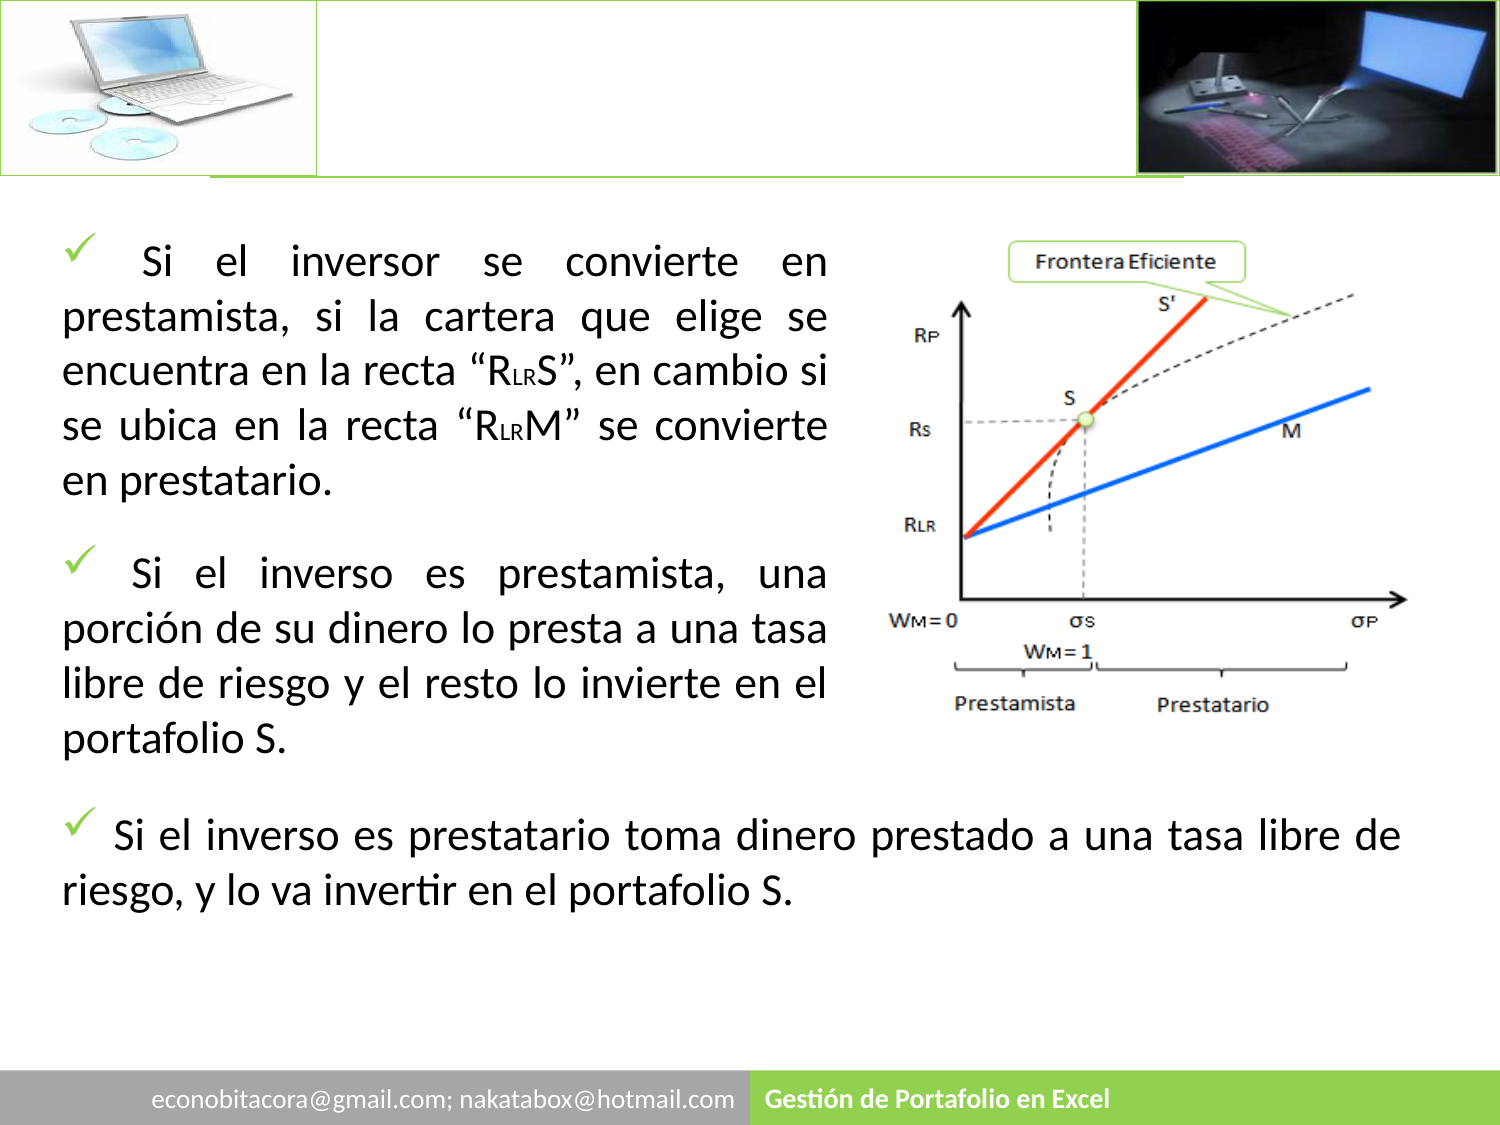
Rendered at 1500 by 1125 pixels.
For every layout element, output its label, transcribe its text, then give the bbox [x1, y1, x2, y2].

text_box Si el inversor se convierte en prestamista, si la cartera que elige se encuentra en la recta “RLRS”, en cambio si se ubica en la recta “RLRM” se convierte en prestatario. Si el inverso es prestamista, una porción de su dinero lo presta a una tasa libre de riesgo y el resto lo invierte en el portafolio S. [46, 222, 844, 774]
text_box Gestión de Portafolio en Excel [749, 1070, 1500, 1125]
text_box Si el inverso es prestatario toma dinero prestado a una tasa libre de riesgo, y lo va invertir en el portafolio S. [46, 796, 1418, 926]
text_box econobitacora@gmail.com; nakatabox@hotmail.com [0, 1070, 749, 1125]
text_box [318, 0, 1134, 178]
picture [0, 0, 317, 177]
picture [855, 222, 1442, 731]
picture [1136, 0, 1500, 177]
